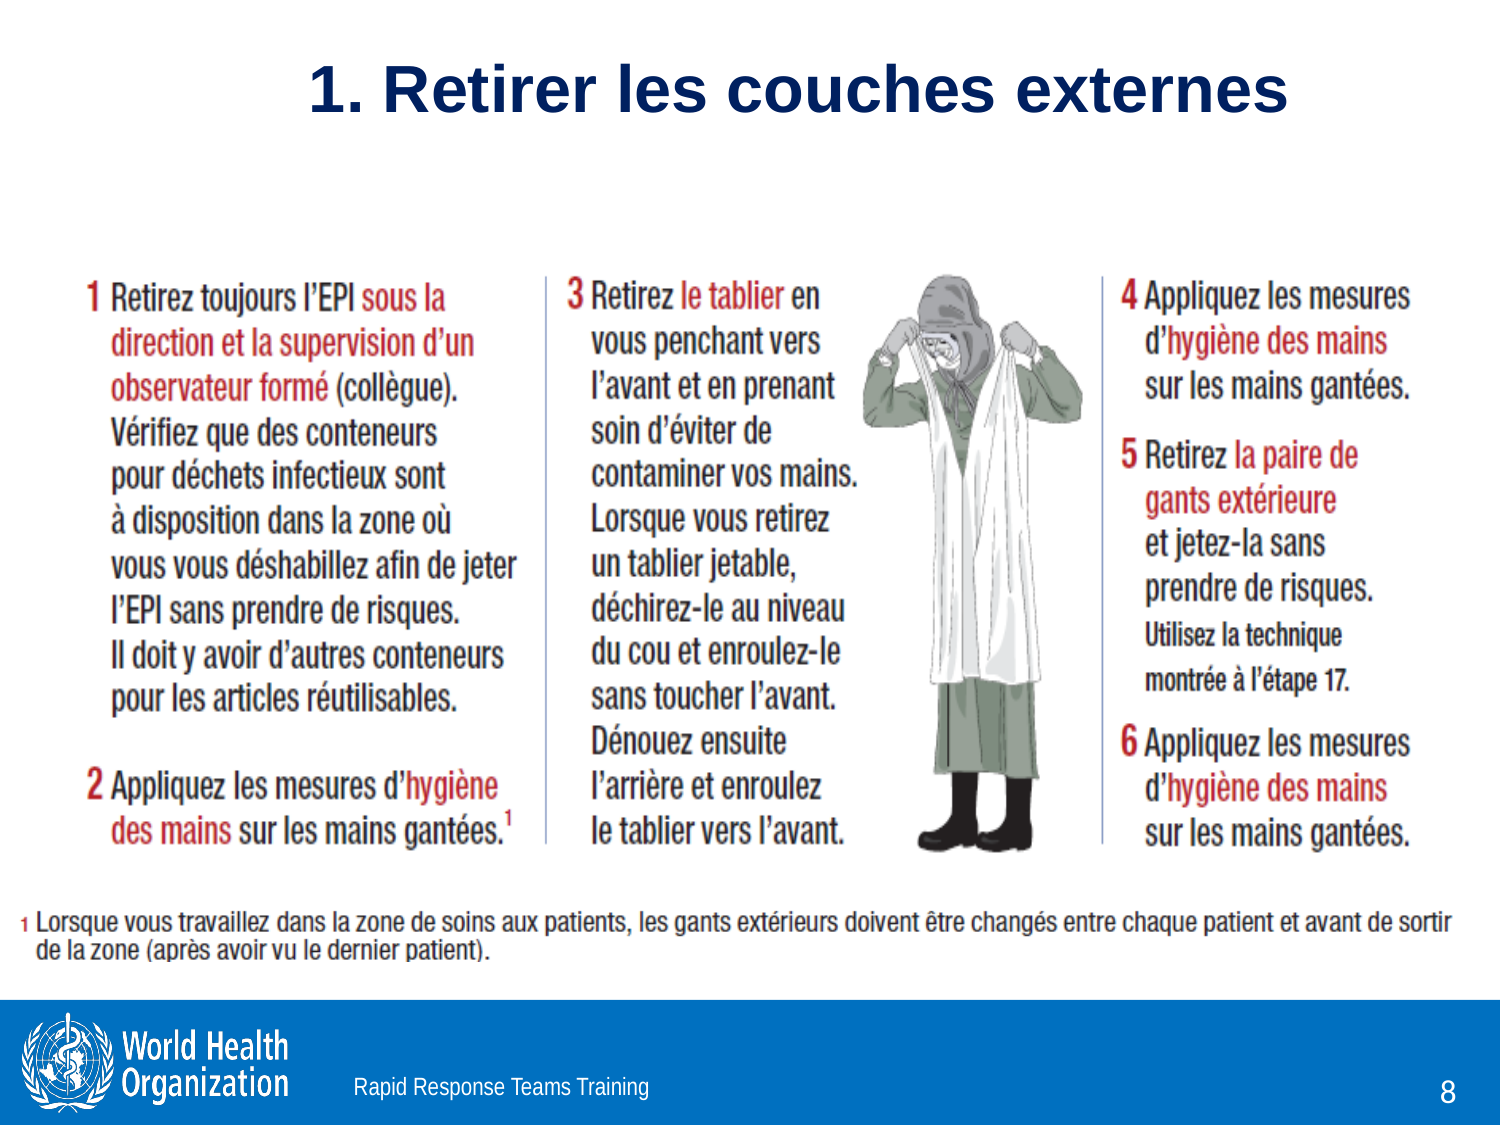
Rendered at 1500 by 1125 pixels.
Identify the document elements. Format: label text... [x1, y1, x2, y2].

picture [0, 897, 1500, 962]
picture [58, 255, 1442, 870]
picture [21, 1012, 288, 1113]
title 1. Retirer les couches externes [124, 0, 1475, 180]
